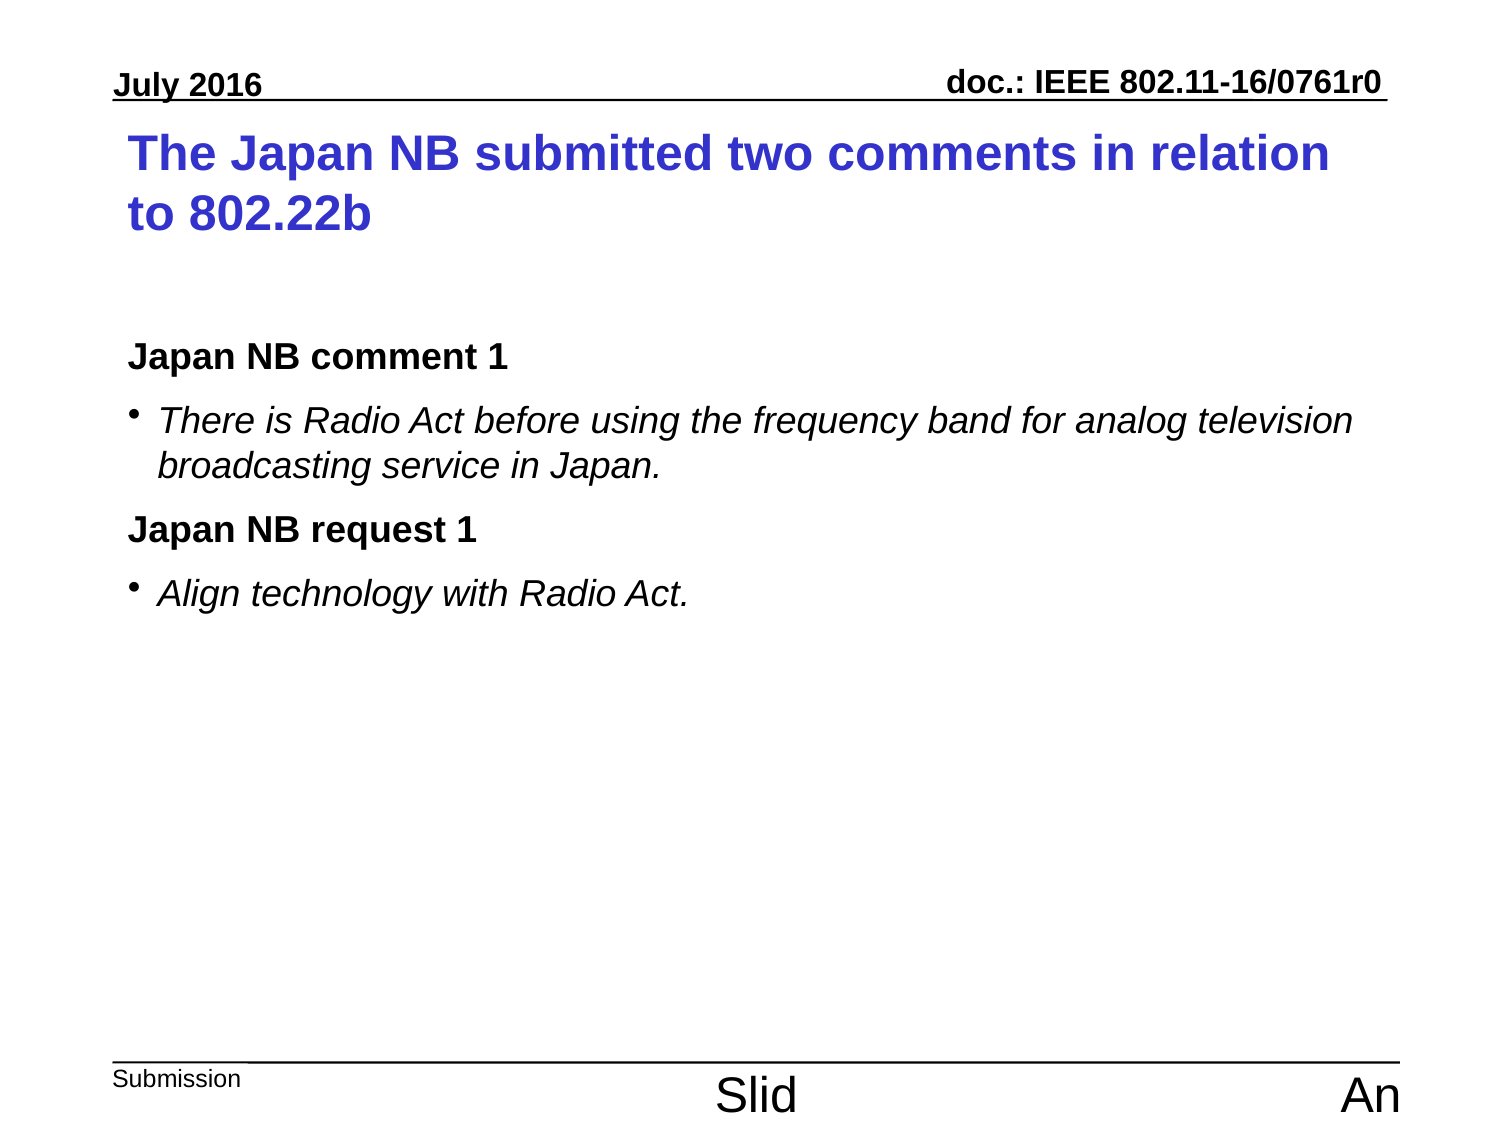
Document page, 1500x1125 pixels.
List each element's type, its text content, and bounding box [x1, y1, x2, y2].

footer Andrew Myles, Cisco [1320, 1061, 1402, 1093]
list Japan NB comment 1 There is Radio Act before using the frequency band for analog television broadcasting service in Japan. Japan NB request 1 Align technology with Radio Act. [112, 324, 1388, 1000]
title The Japan NB submitted two comments in relation to 802.22b [112, 112, 1388, 288]
slide_number Slide 12 [709, 1061, 803, 1093]
